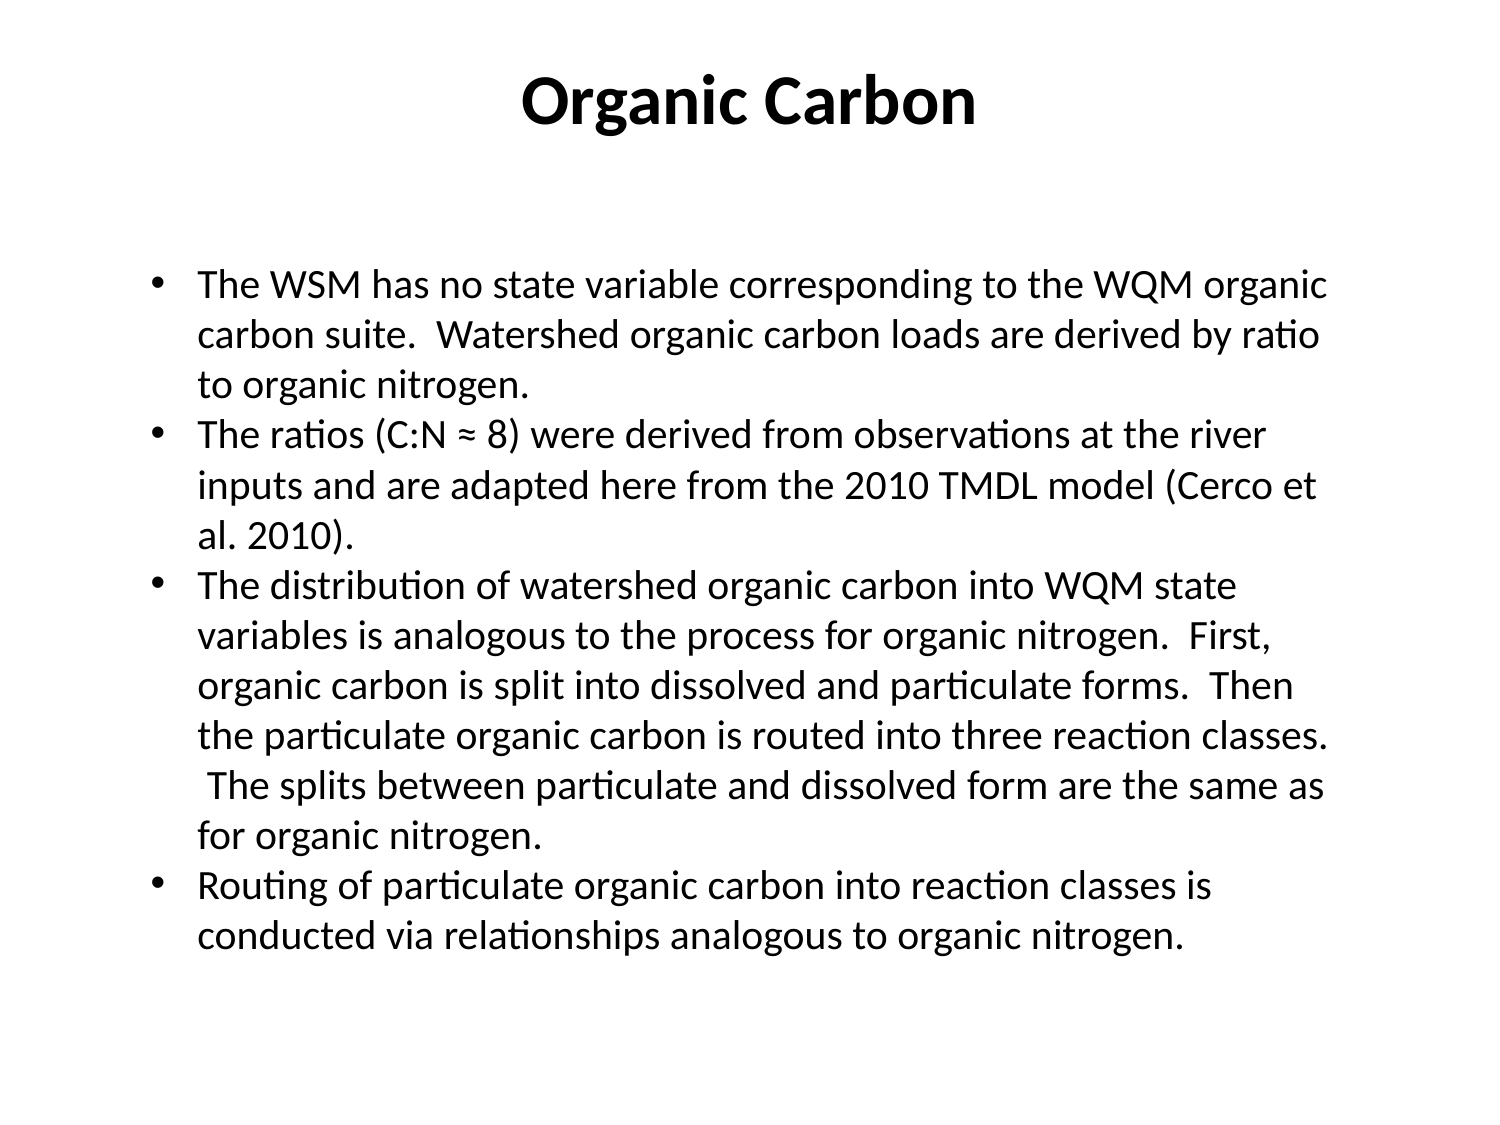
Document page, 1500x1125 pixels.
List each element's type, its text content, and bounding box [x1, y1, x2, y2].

title Organic Carbon [75, 45, 1425, 233]
text_box The WSM has no state variable corresponding to the WQM organic carbon suite. Watershed organic carbon loads are derived by ratio to organic nitrogen. The ratios (C:N ≈ 8) were derived from observations at the river inputs and are adapted here from the 2010 TMDL model (Cerco et al. 2010). The distribution of watershed organic carbon into WQM state variables is analogous to the process for organic nitrogen. First, organic carbon is split into dissolved and particulate forms. Then the particulate organic carbon is routed into three reaction classes. The splits between particulate and dissolved form are the same as for organic nitrogen. Routing of particulate organic carbon into reaction classes is conducted via relationships analogous to organic nitrogen. [135, 249, 1361, 965]
